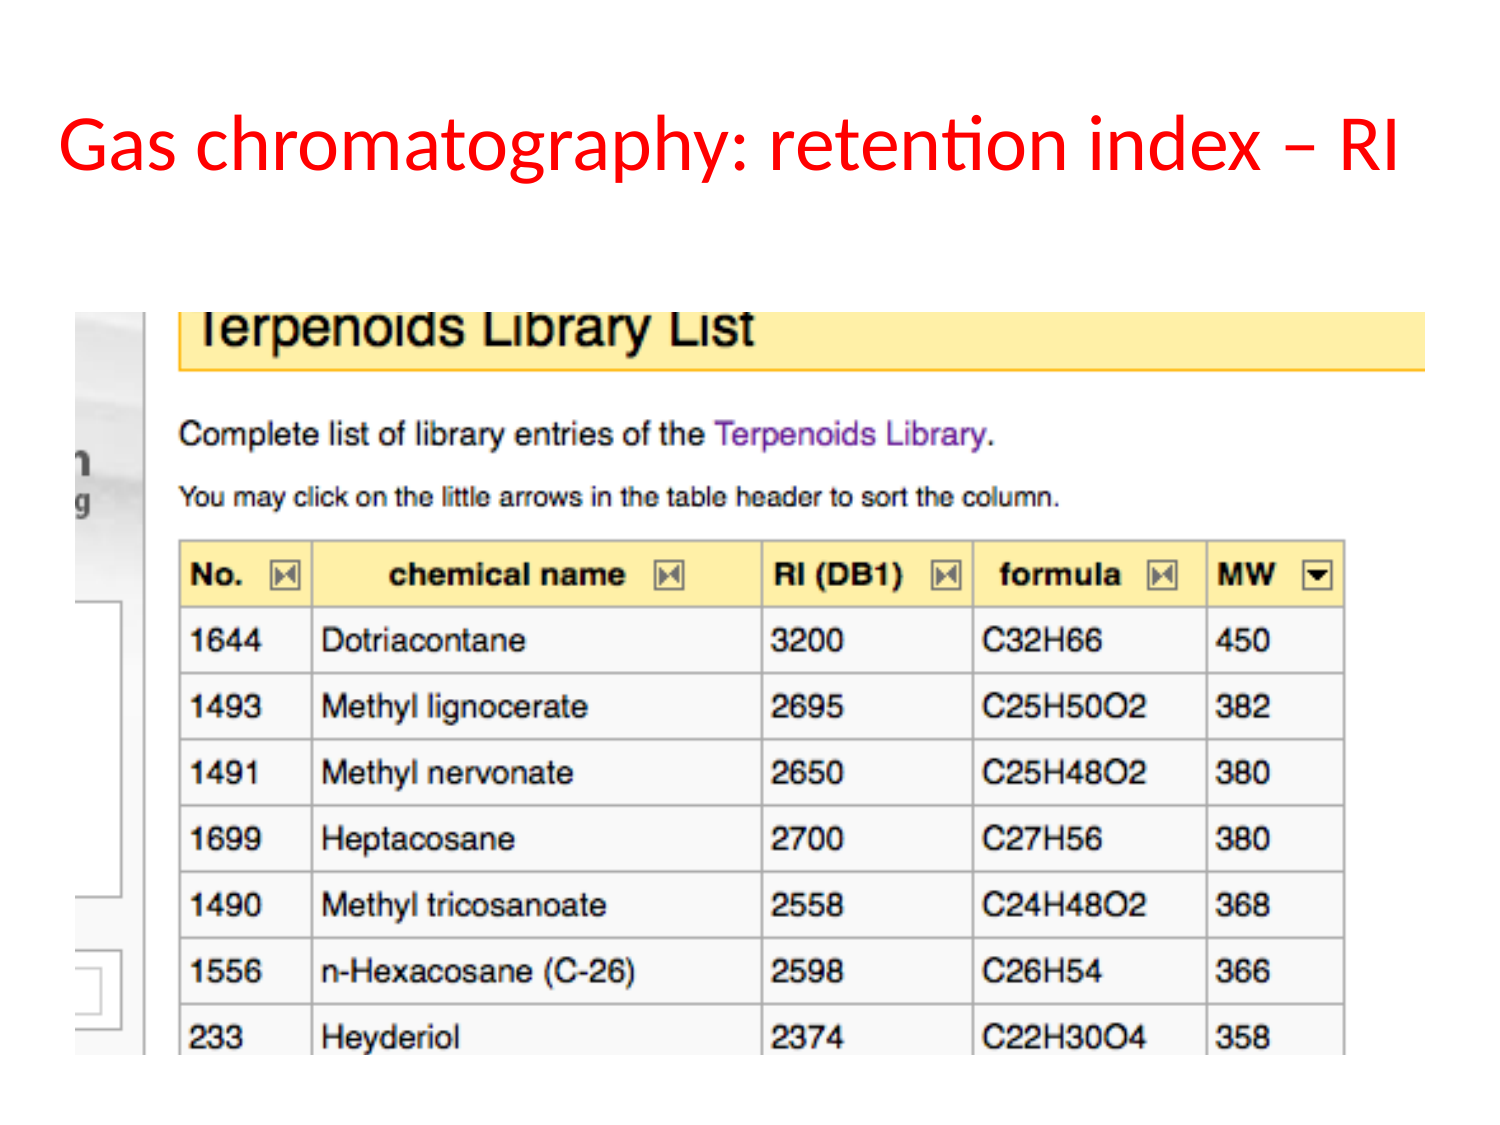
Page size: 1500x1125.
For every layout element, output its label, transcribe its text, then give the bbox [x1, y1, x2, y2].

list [74, 312, 1426, 1056]
title Gas chromatography: retention index – RI [35, 45, 1425, 233]
